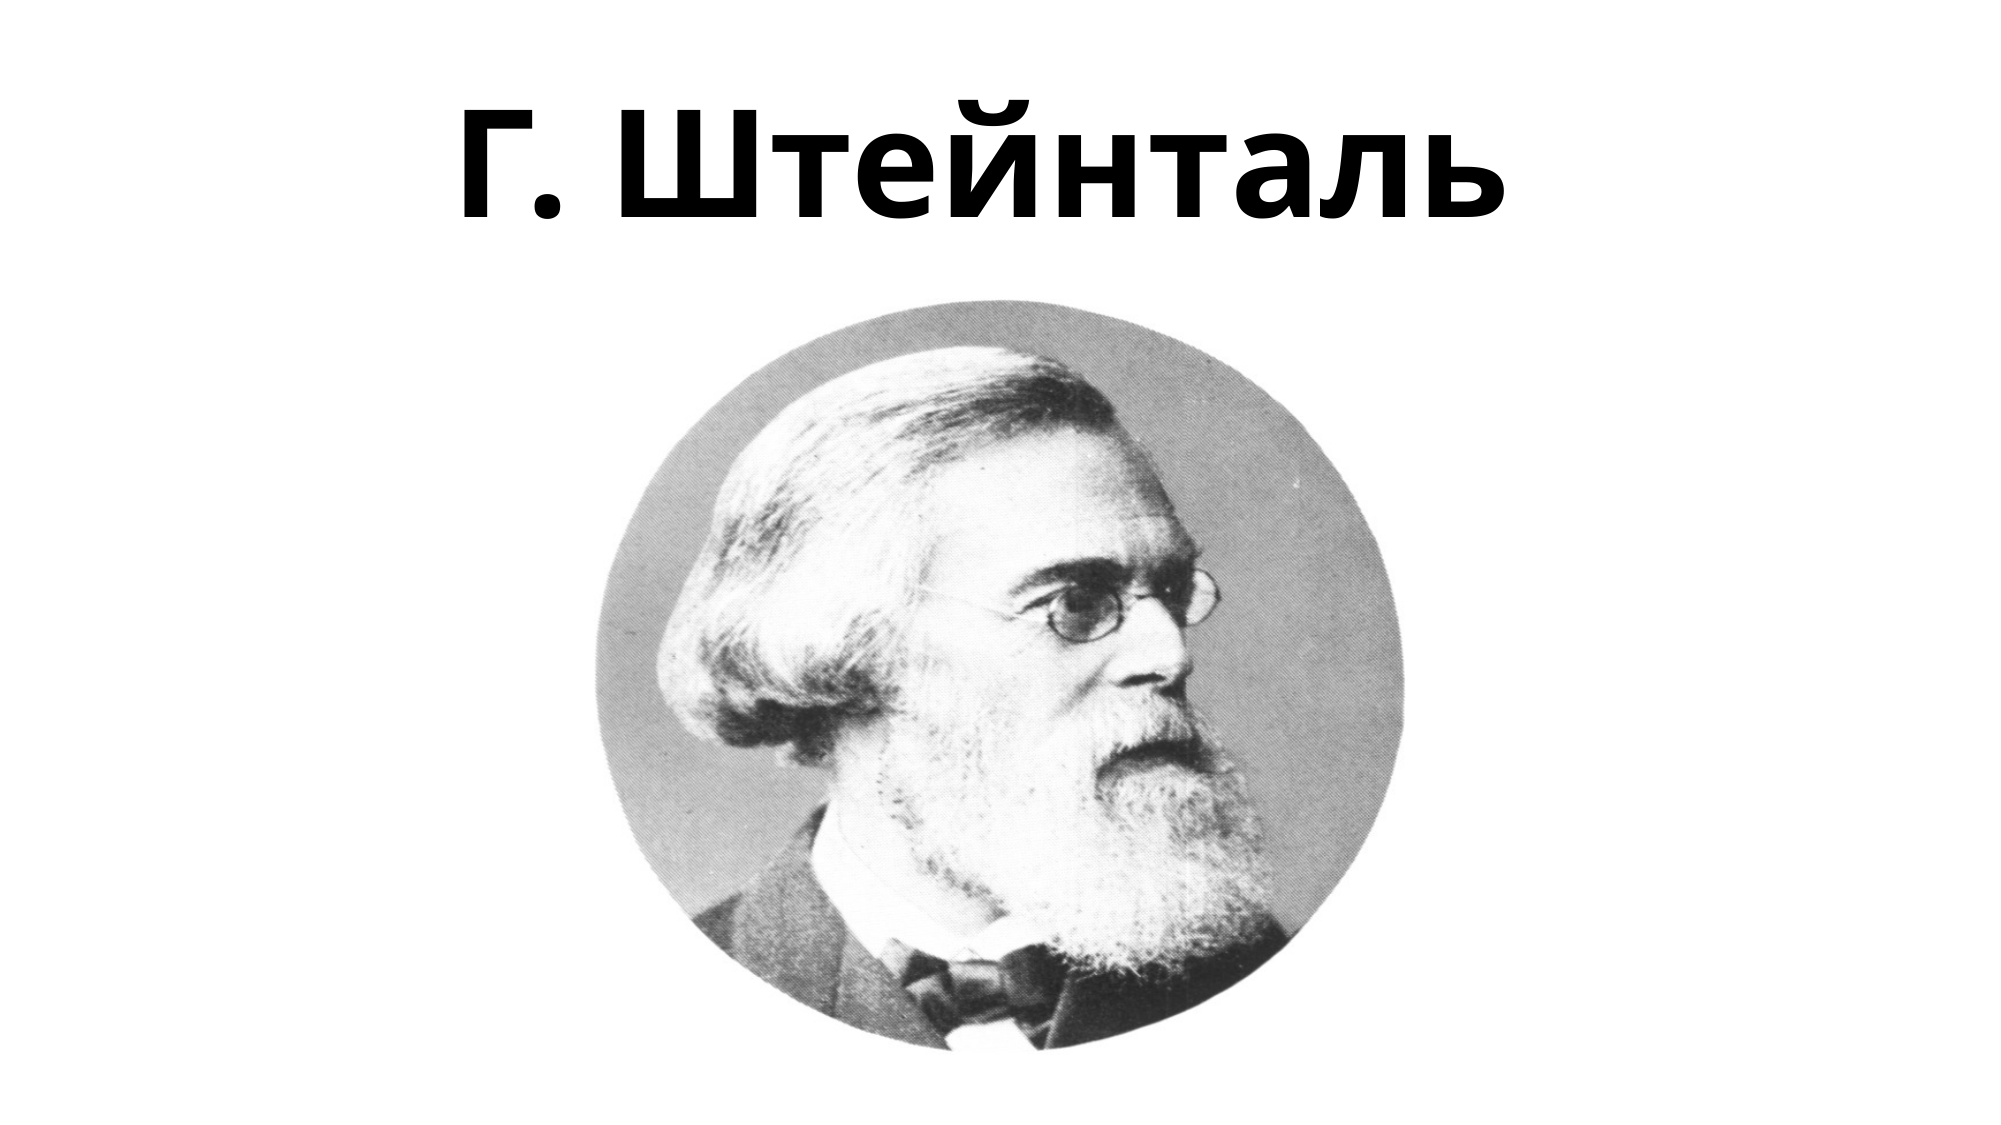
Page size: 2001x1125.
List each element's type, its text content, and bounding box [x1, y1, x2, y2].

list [594, 298, 1406, 1055]
title Г. Штейнталь [137, 59, 1863, 278]
